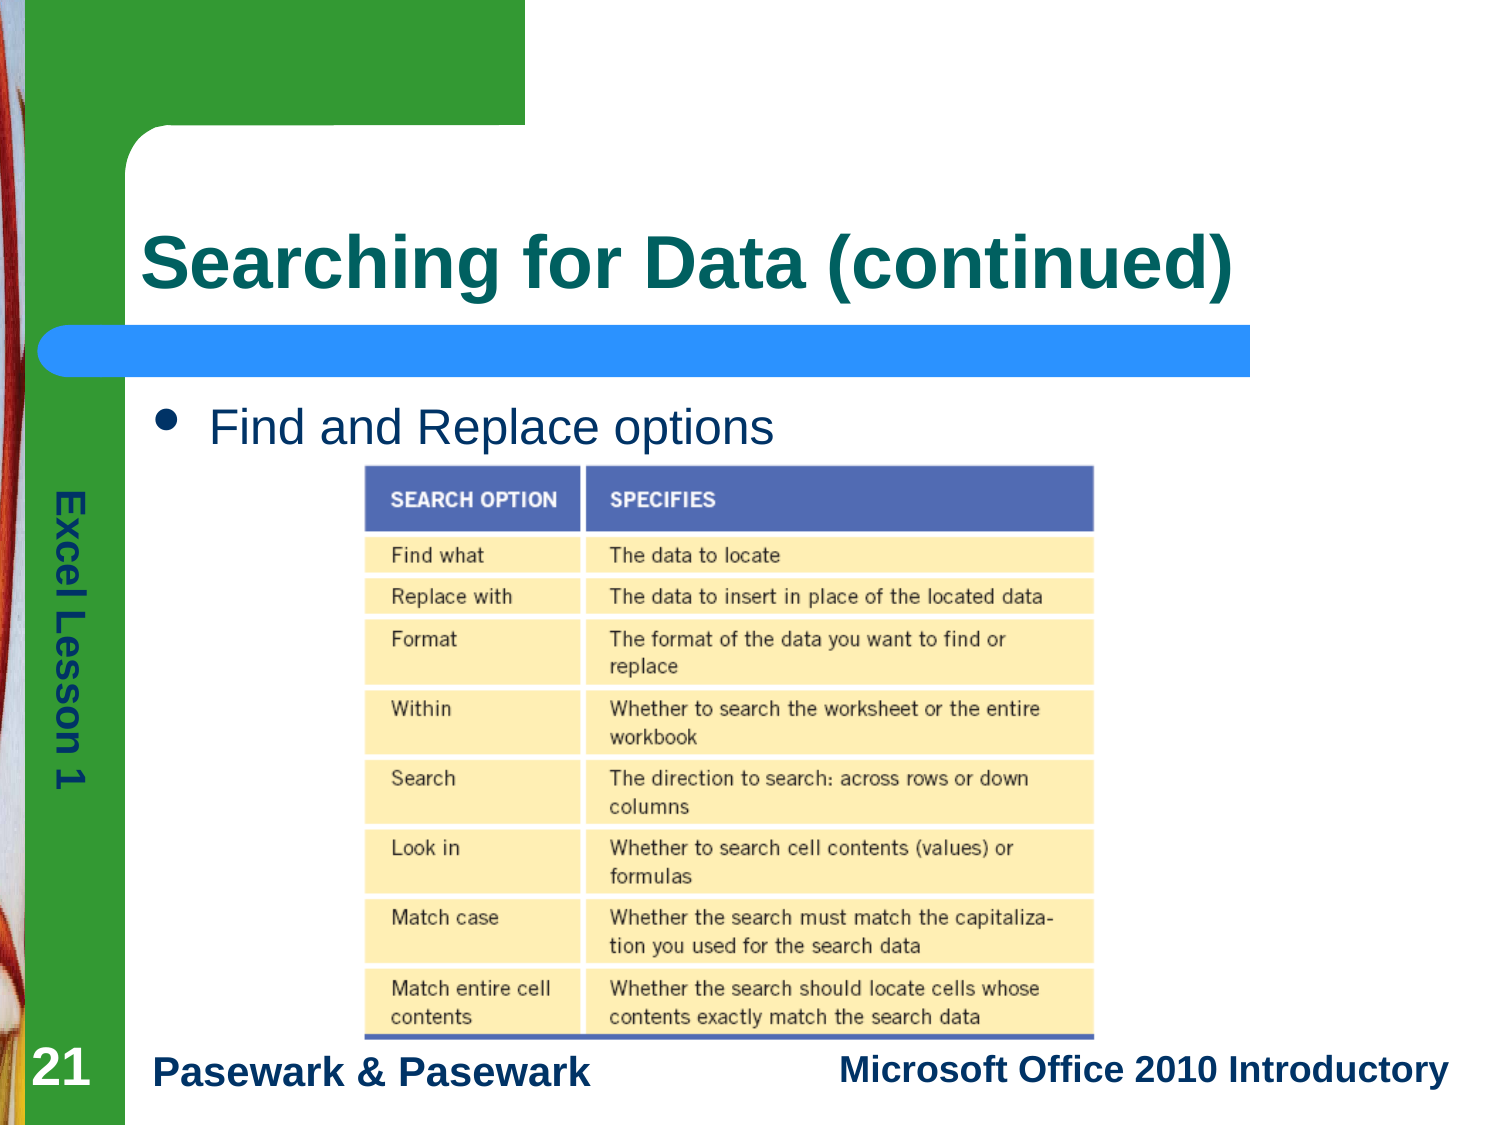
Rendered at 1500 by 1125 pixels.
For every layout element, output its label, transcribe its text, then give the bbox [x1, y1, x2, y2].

picture [362, 462, 1101, 1048]
title Searching for Data (continued) [124, 124, 1426, 313]
slide_number 21 [13, 1023, 111, 1105]
picture [0, 0, 25, 1125]
list Find and Replace options [137, 387, 1400, 999]
